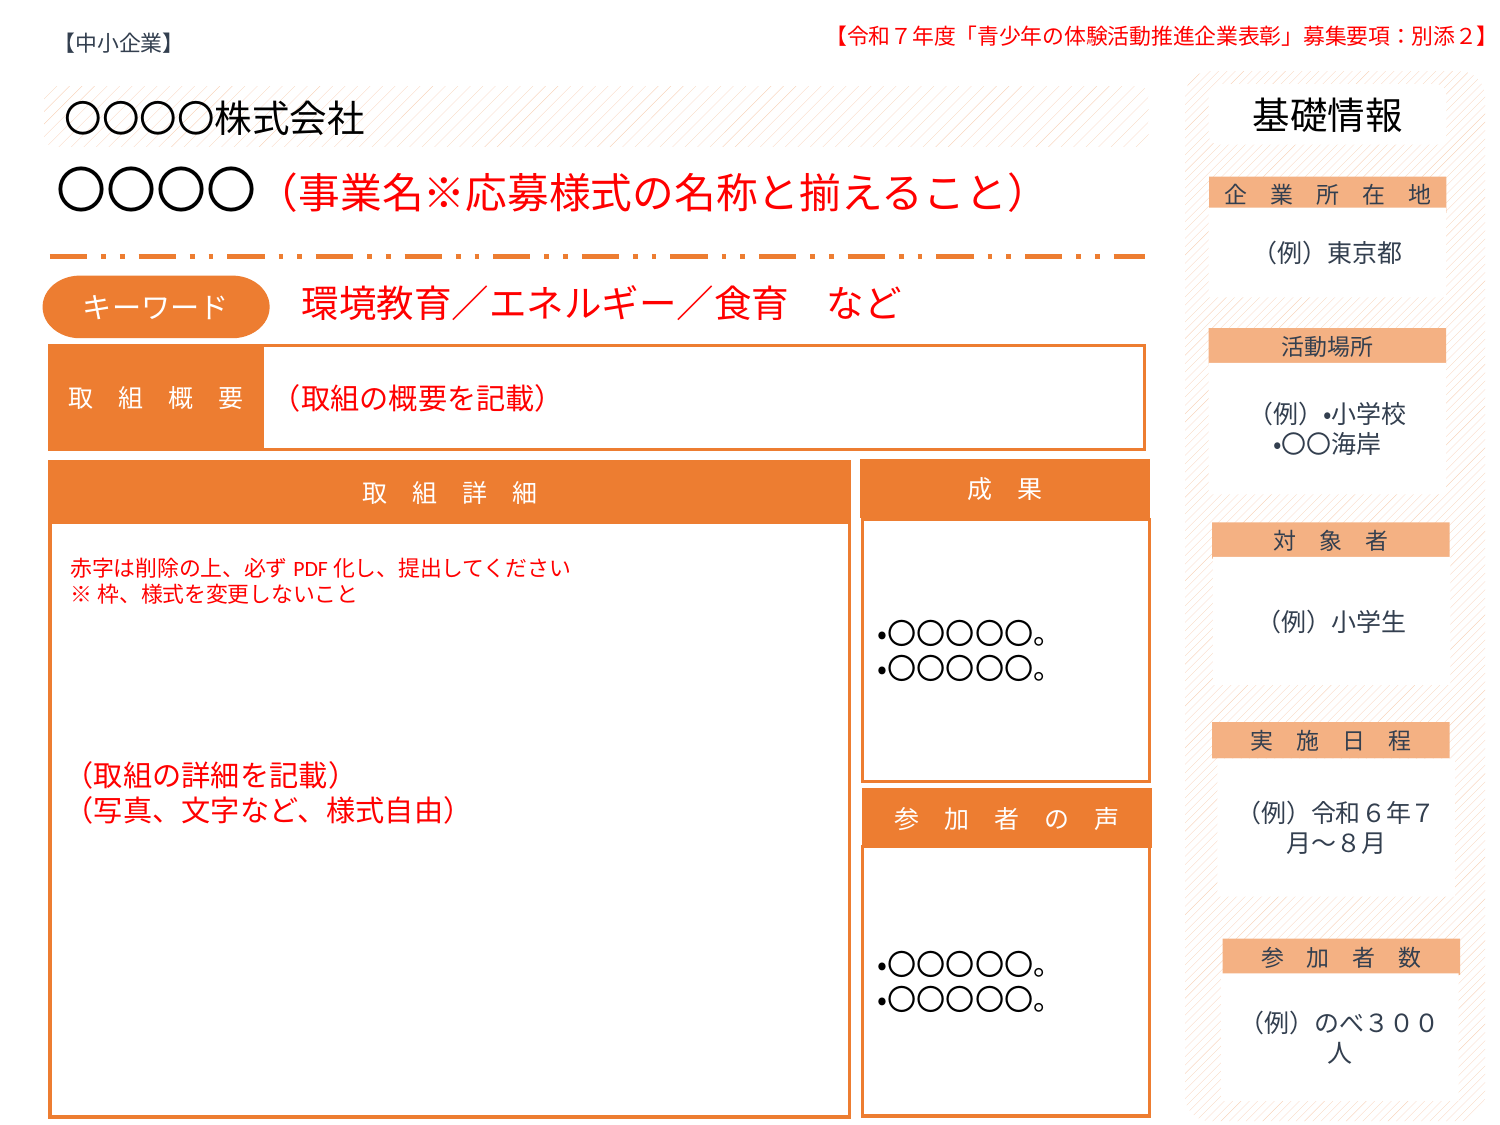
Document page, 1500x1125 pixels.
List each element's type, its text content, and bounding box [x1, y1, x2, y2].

text_box 〇〇〇〇（事業名※応募様式の名称と揃えること） [42, 150, 1155, 226]
text_box 取 組 概 要 [49, 344, 263, 450]
text_box （例）・小学校 ・〇〇海岸 [1208, 362, 1447, 496]
text_box 企 業 所 在 地 [1208, 176, 1448, 214]
text_box （例）小学生 [1212, 556, 1451, 686]
text_box 対 象 者 [1211, 521, 1451, 560]
text_box 参 加 者 数 [1222, 938, 1461, 976]
text_box （例）令和６年７月～８月 [1216, 758, 1456, 898]
text_box 参 加 者 の 声 [863, 789, 1151, 848]
text_box 活動場所 [1208, 327, 1447, 362]
text_box 取 組 詳 細 [49, 461, 851, 523]
text_box [43, 85, 1150, 148]
text_box （例）東京都 [1208, 207, 1447, 298]
text_box ・〇〇〇〇〇。 ・〇〇〇〇〇。 [862, 518, 1150, 782]
text_box 赤字は削除の上、必ずPDF化し、提出してください ※枠、様式を変更しないこと [55, 547, 750, 615]
text_box キーワード [42, 275, 270, 339]
text_box [1183, 70, 1487, 1123]
text_box （取組の詳細を記載） （写真、文字など、様式自由） [49, 523, 851, 1118]
text_box （取組の概要を記載） [256, 344, 1146, 451]
text_box 成 果 [861, 459, 1150, 518]
text_box 【令和７年度「青少年の体験活動推進企業表彰」募集要項：別添２】 [810, 15, 1500, 57]
text_box 実 施 日 程 [1211, 721, 1451, 759]
text_box 基礎情報 [1207, 83, 1448, 146]
text_box 環境教育／エネルギー／食育 など [286, 272, 1087, 333]
text_box ・〇〇〇〇〇。 ・〇〇〇〇〇。 [862, 846, 1150, 1117]
text_box 【中小企業】 [39, 22, 224, 64]
text_box （例）のべ３００人 [1220, 972, 1460, 1102]
text_box 〇〇〇〇株式会社 [49, 87, 488, 148]
